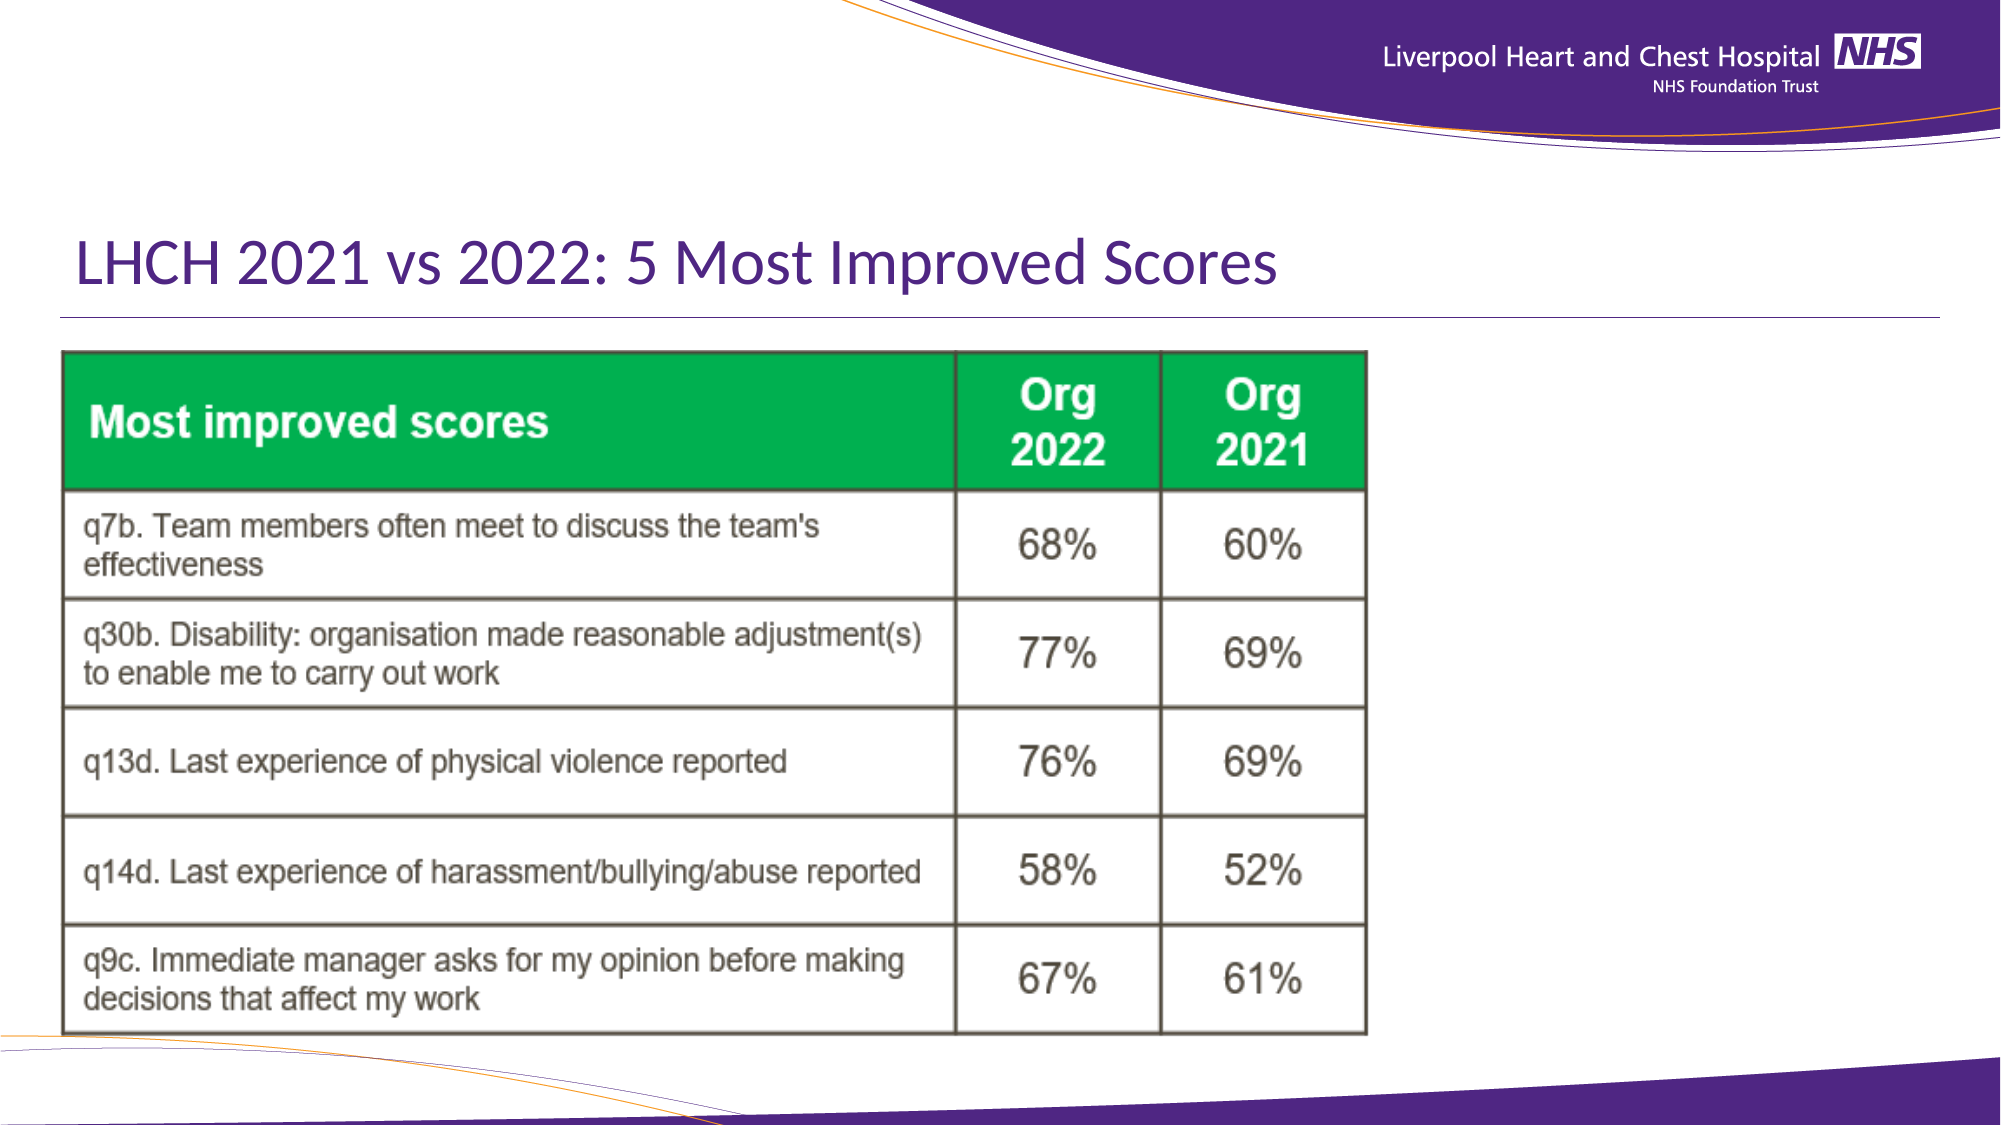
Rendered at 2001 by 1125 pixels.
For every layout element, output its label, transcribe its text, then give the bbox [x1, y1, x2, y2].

text_box [2, 294, 2000, 585]
picture [0, 0, 2001, 1125]
title LHCH 2021 vs 2022: 5 Most Improved Scores [60, 168, 1940, 307]
